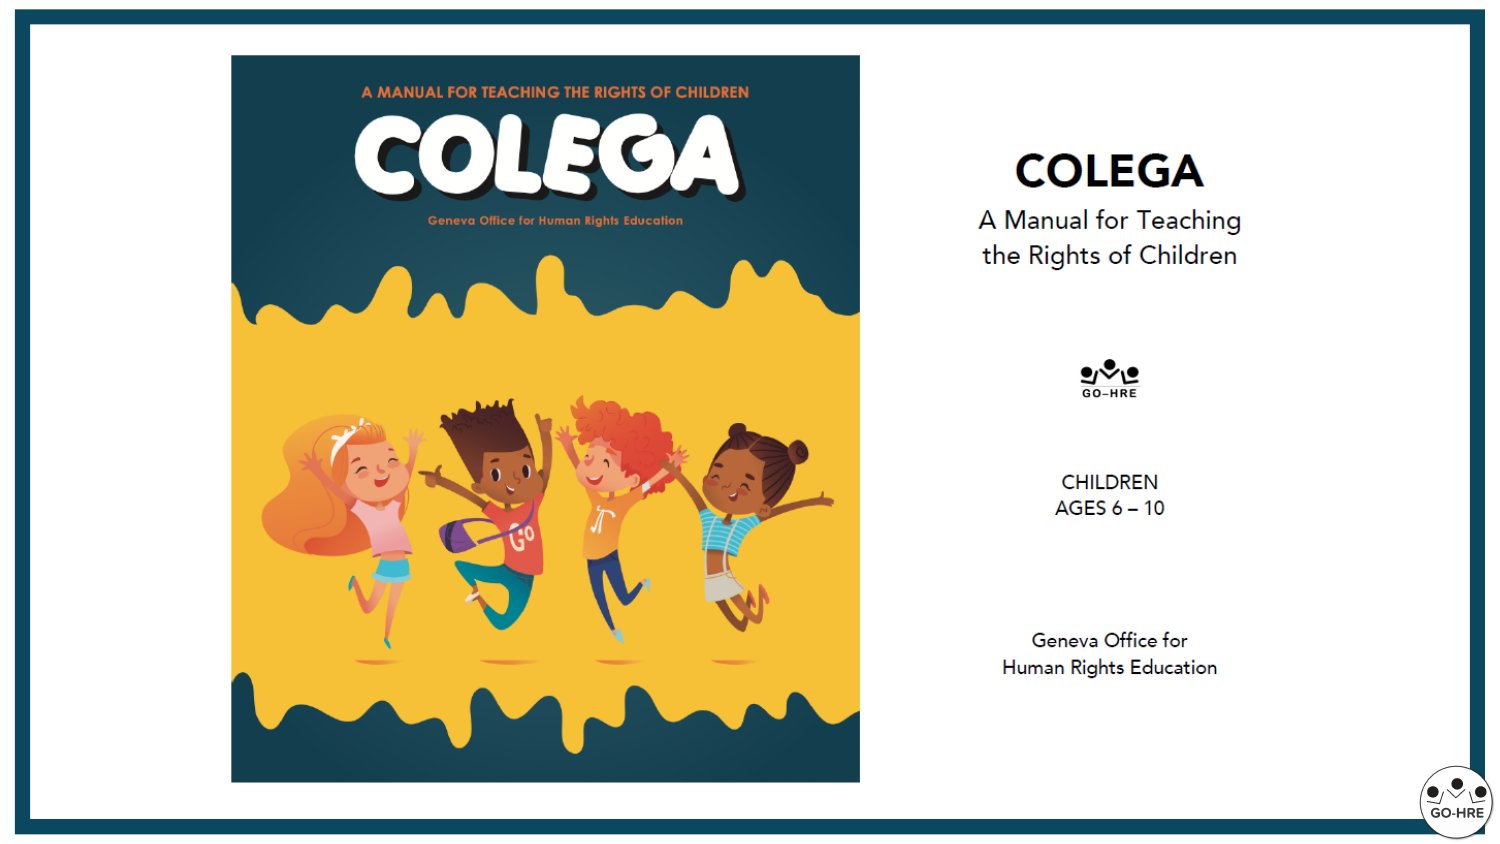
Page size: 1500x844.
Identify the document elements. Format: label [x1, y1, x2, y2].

picture [1419, 765, 1495, 841]
picture [220, 46, 1280, 798]
